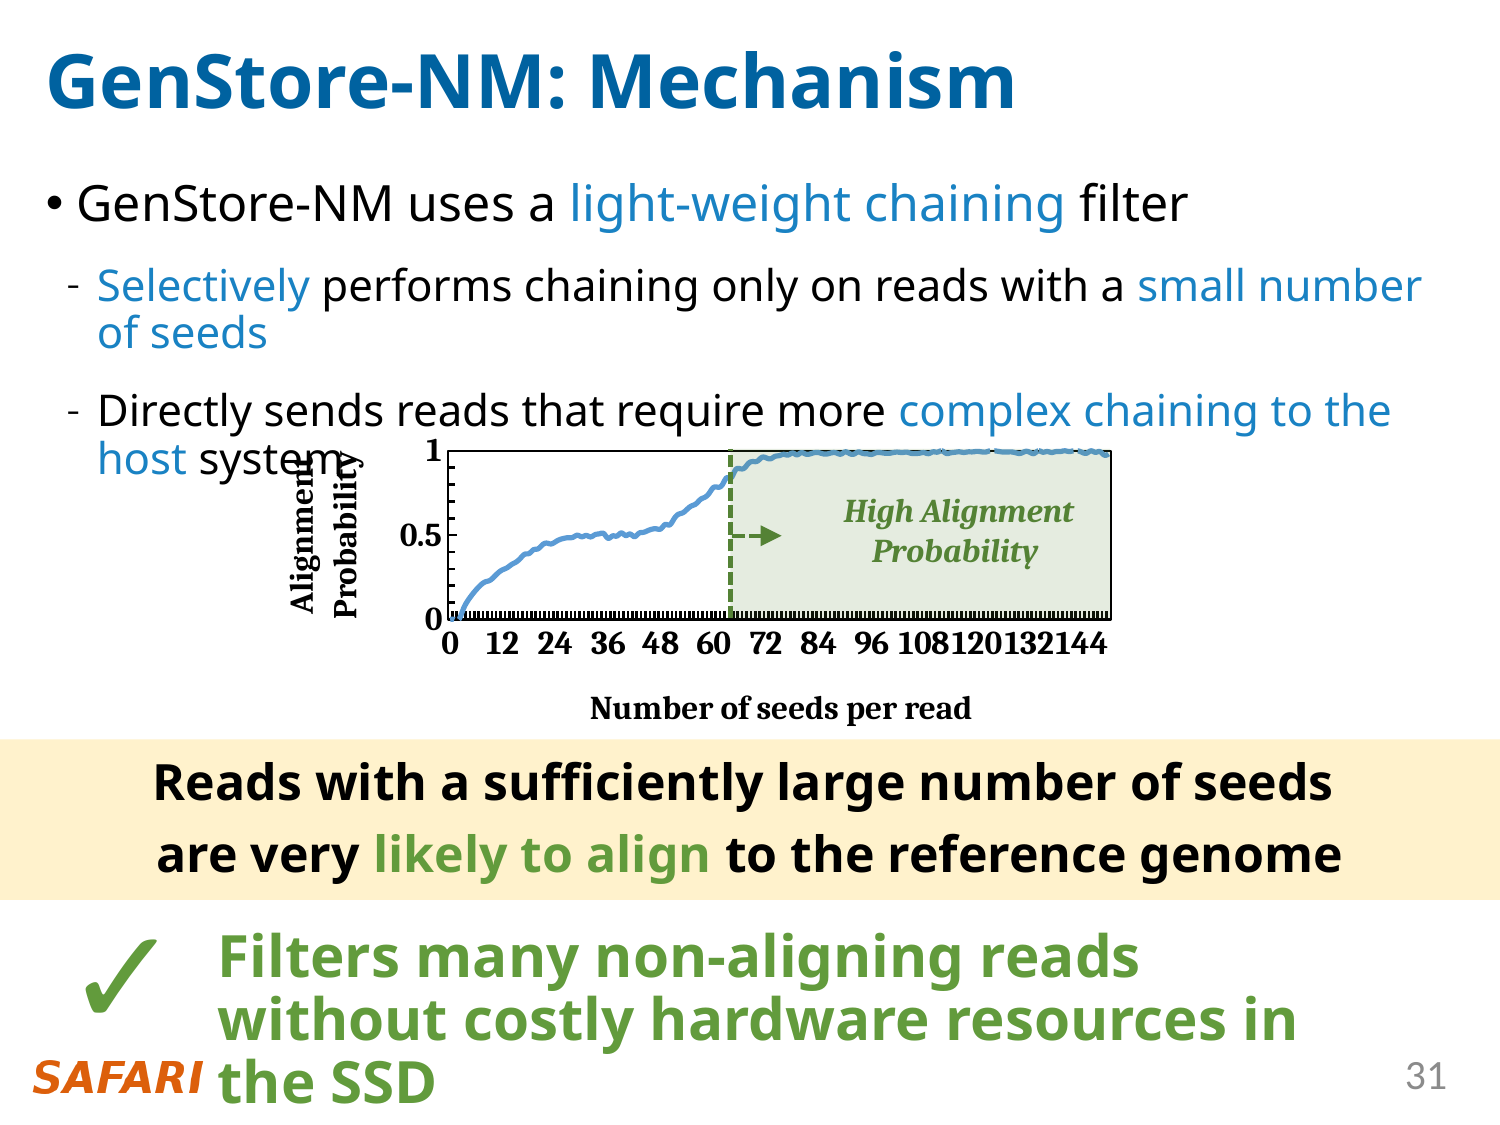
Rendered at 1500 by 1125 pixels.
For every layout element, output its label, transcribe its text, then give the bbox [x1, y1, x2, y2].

text_box Number of seeds per read [526, 698, 1036, 734]
title GenStore-NM: Mechanism [31, 15, 1475, 143]
list Filters many non-aligning reads without costly hardware resources in the SSD [231, 920, 1381, 1026]
picture [31, 1051, 209, 1104]
chart [355, 381, 1407, 698]
text_box Reads with a sufficiently large number of seeds are very likely to align to the reference genome [0, 738, 1500, 901]
text_box Probability [327, 543, 355, 655]
text_box Alignment [272, 543, 327, 655]
text_box ✓ [50, 881, 231, 1062]
text_box GenStore-NM uses a light-weight chaining filter Selectively performs chaining only on reads with a small number of seeds Directly sends reads that require more complex chaining to the host system [31, 170, 1490, 543]
